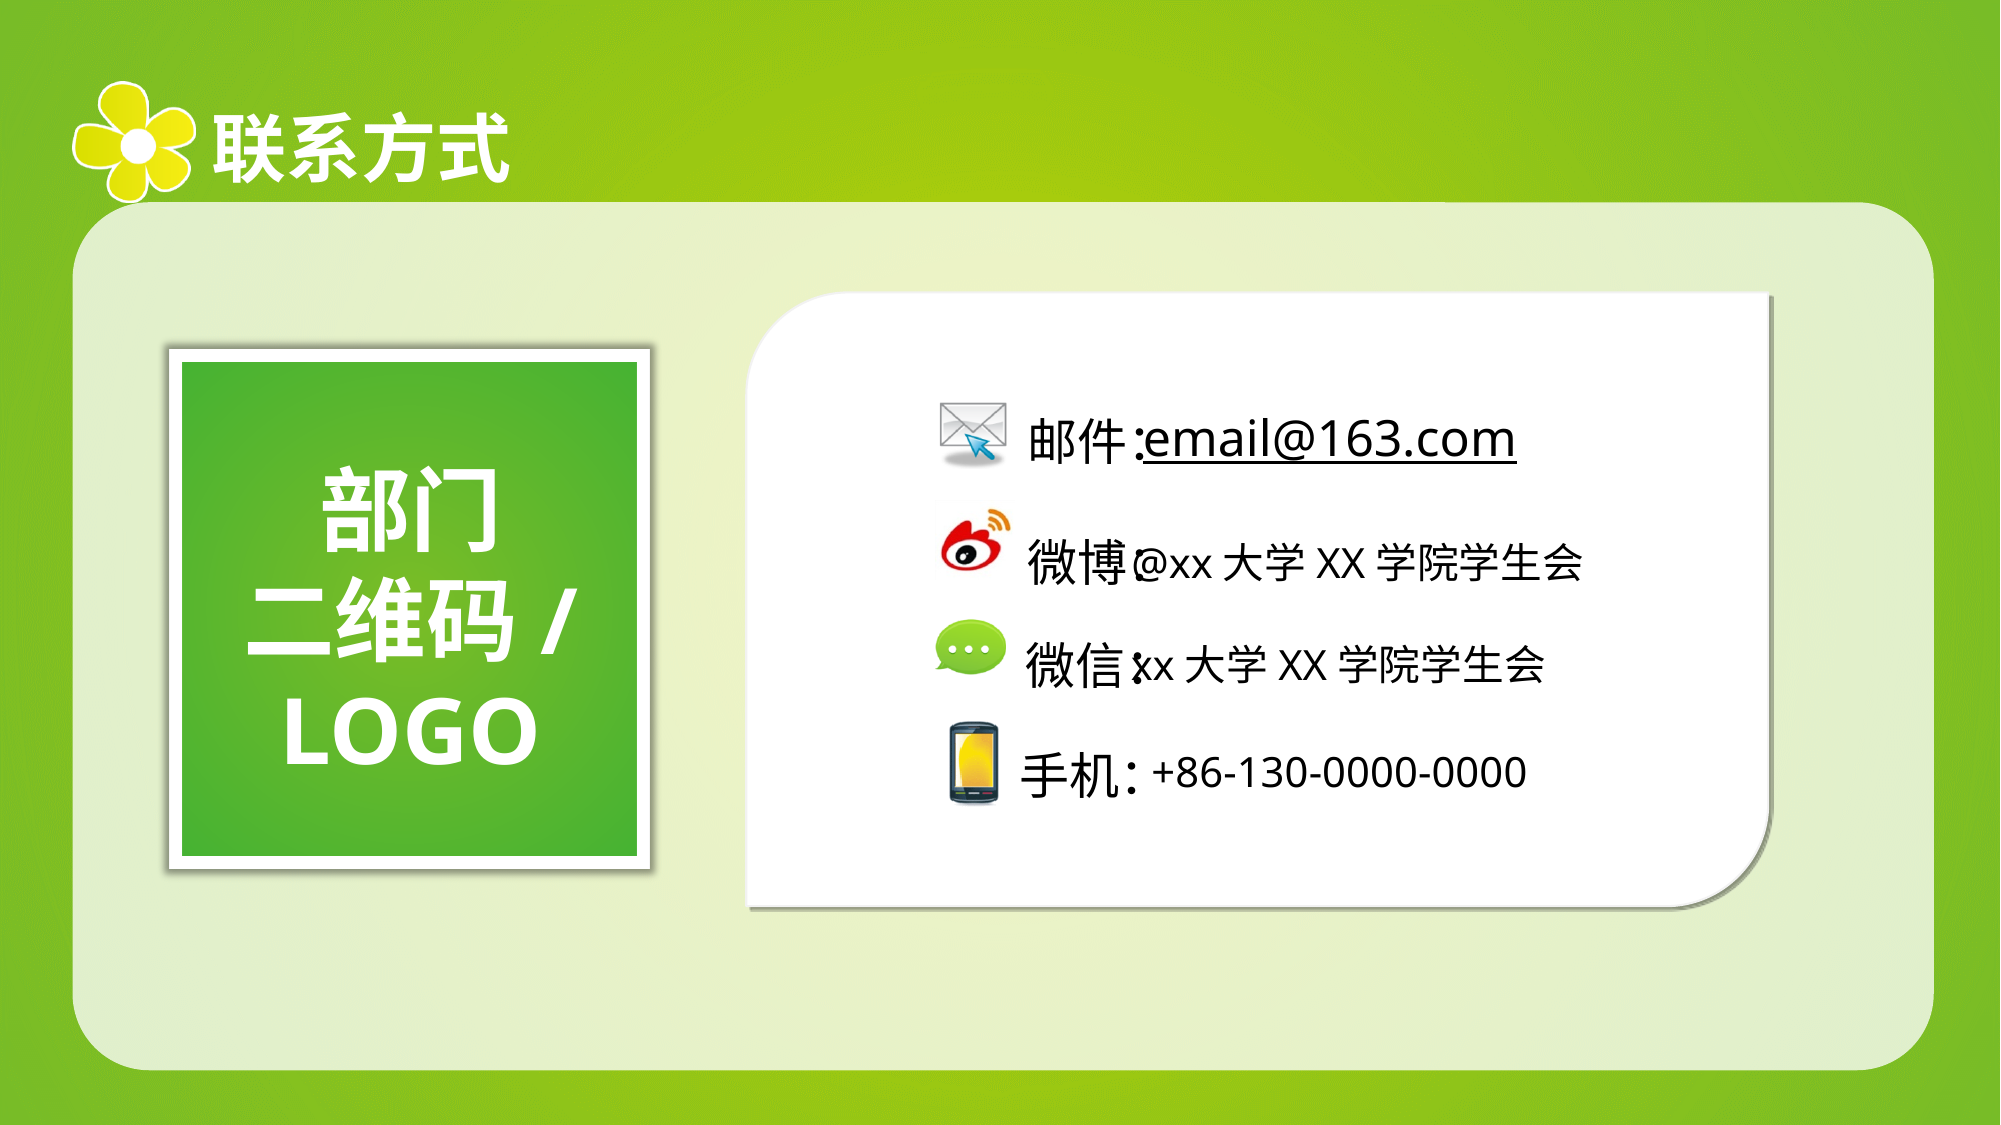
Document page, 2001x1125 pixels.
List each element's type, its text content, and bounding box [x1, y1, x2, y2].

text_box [152, 332, 666, 886]
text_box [935, 393, 1591, 819]
text_box [72, 202, 1934, 1071]
text_box [746, 292, 1769, 907]
picture [0, 0, 2000, 1125]
title 联系方式 [196, 59, 1863, 202]
